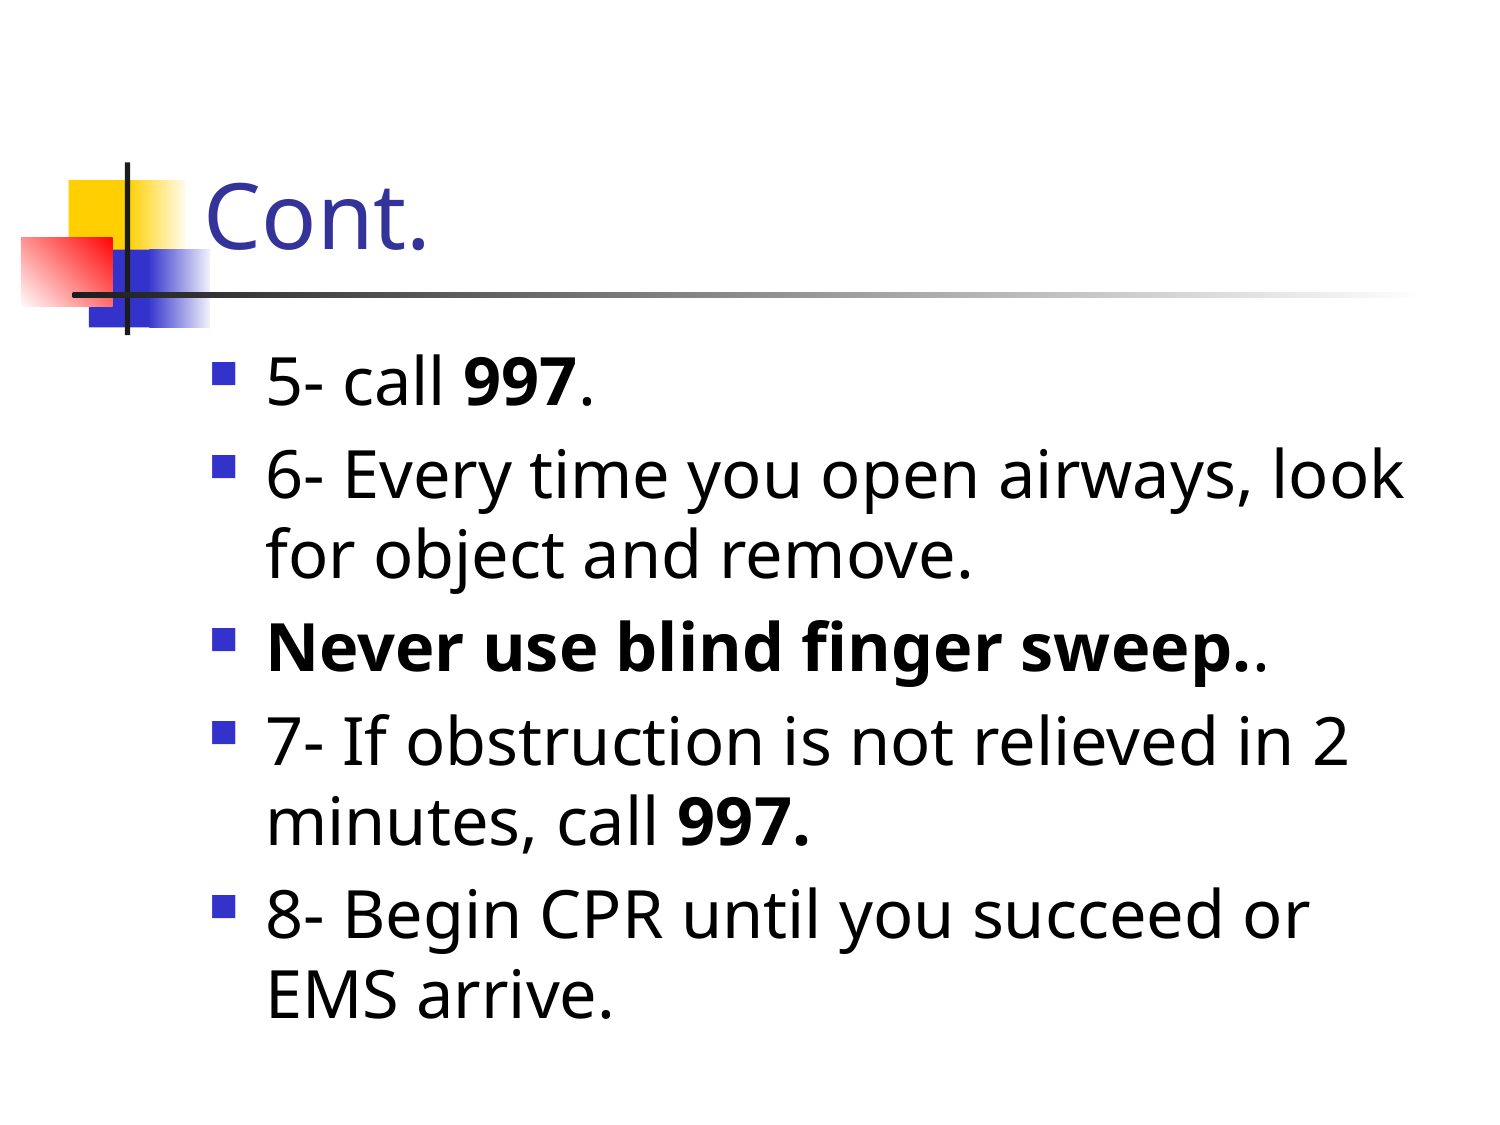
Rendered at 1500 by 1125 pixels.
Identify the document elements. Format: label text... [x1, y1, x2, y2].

list 5- call 997. 6- Every time you open airways, look for object and remove. Never use blind finger sweep.. 7- If obstruction is not relieved in 2 minutes, call 997. 8- Begin CPR until you succeed or EMS arrive. [193, 330, 1470, 1088]
title Cont. [188, 34, 1468, 276]
